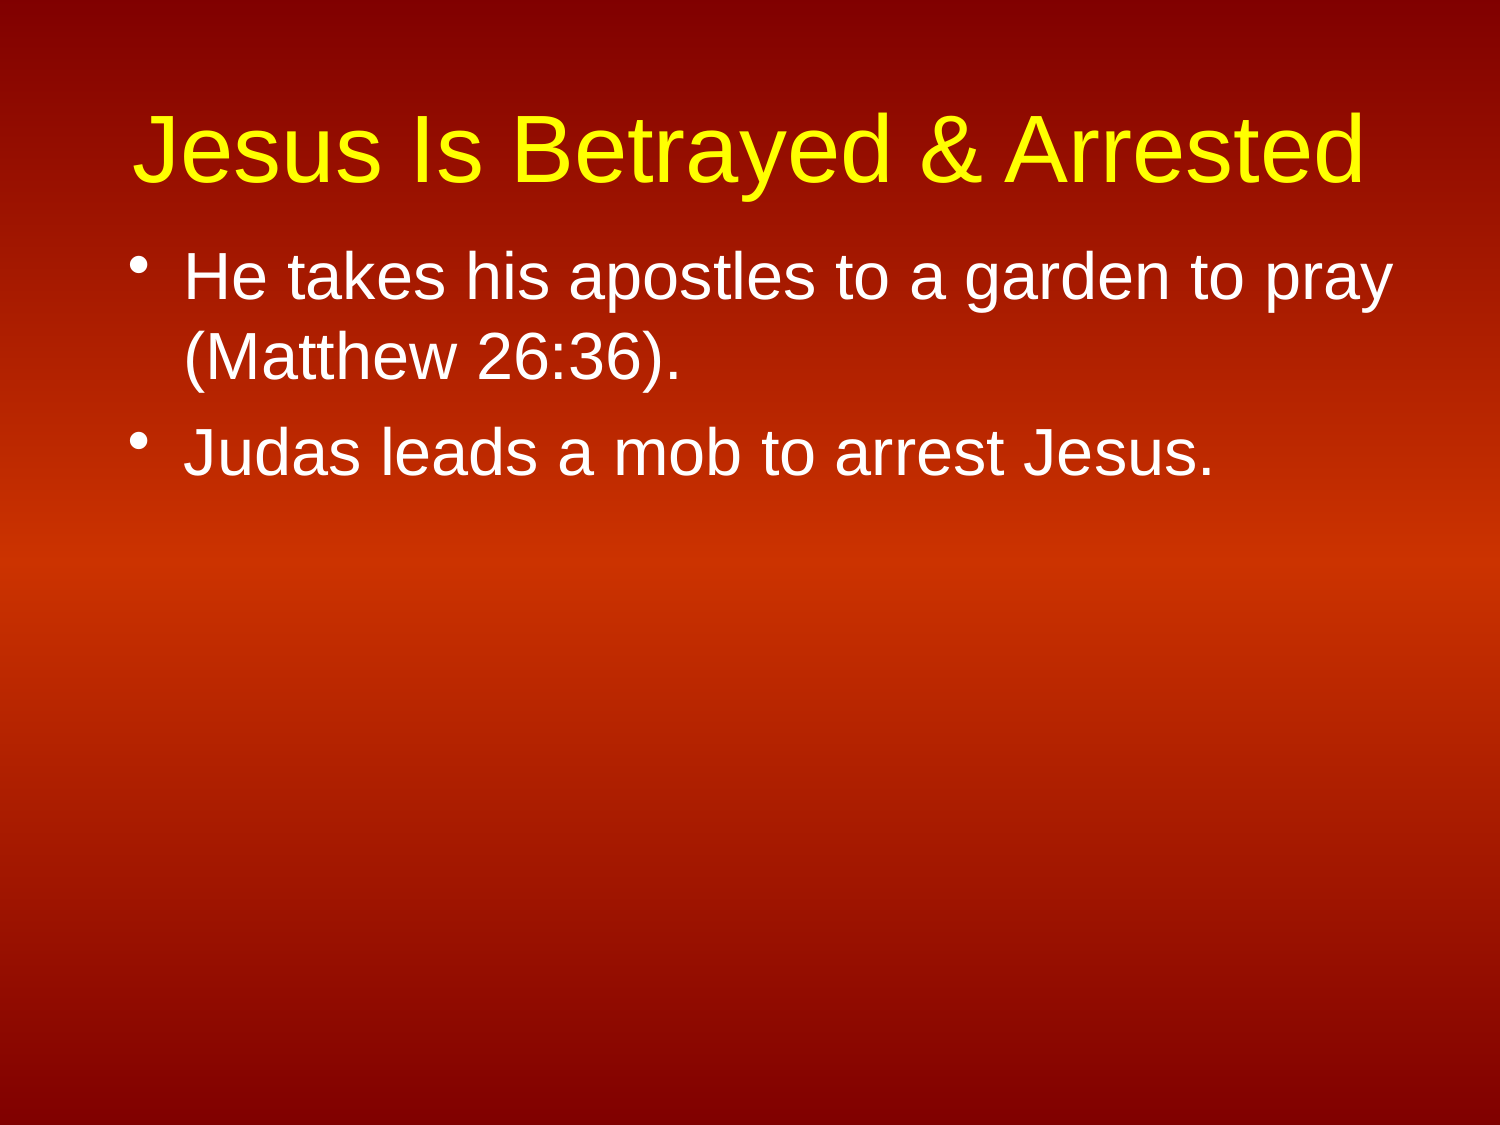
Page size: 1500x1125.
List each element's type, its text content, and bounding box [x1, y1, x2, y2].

list He takes his apostles to a garden to pray (Matthew 26:36). Judas leads a mob to arrest Jesus. [112, 224, 1463, 1125]
title Jesus Is Betrayed & Arrested [37, 50, 1463, 238]
